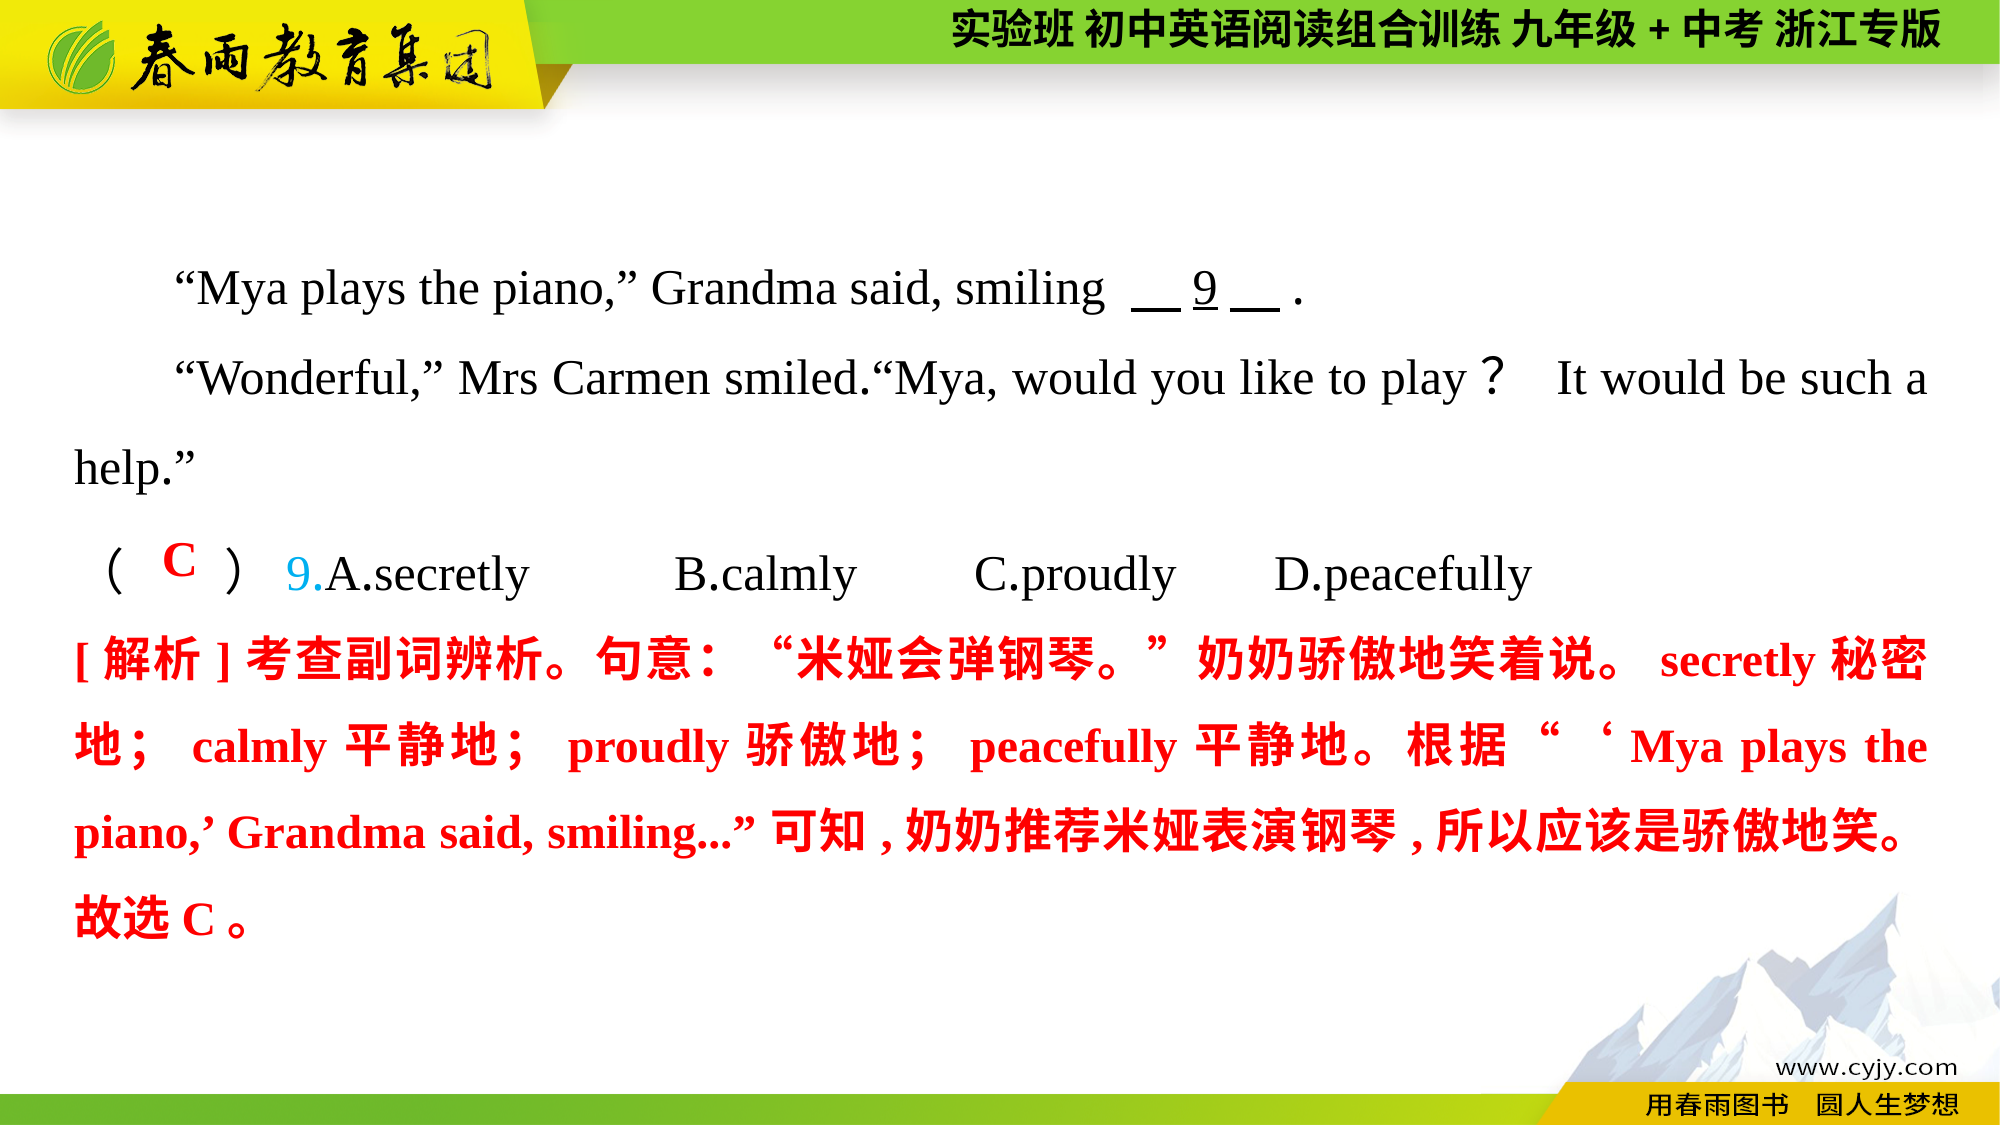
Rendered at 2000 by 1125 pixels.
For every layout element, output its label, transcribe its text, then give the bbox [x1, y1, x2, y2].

text_box C [147, 519, 213, 592]
list “Mya plays the piano,” Grandma said, smiling 9 . “Wonderful,” Mrs Carmen smiled.“Mya, would you like to play？ It would be such a help.” [59, 216, 1944, 494]
text_box [解析]考查副词辨析。句意：“米娅会弹钢琴。”奶奶骄傲地笑着说。secretly秘密地；calmly平静地；proudly骄傲地；peacefully平静地。根据“‘Mya plays the piano,’ Grandma said, smiling...”可知,奶奶推荐米娅表演钢琴,所以应该是骄傲地笑。故选C。 [59, 592, 1944, 952]
picture [0, 0, 2000, 1125]
text_box （ ）9.A.secretly B.calmly C.proudly D.peacefully [59, 503, 1944, 592]
